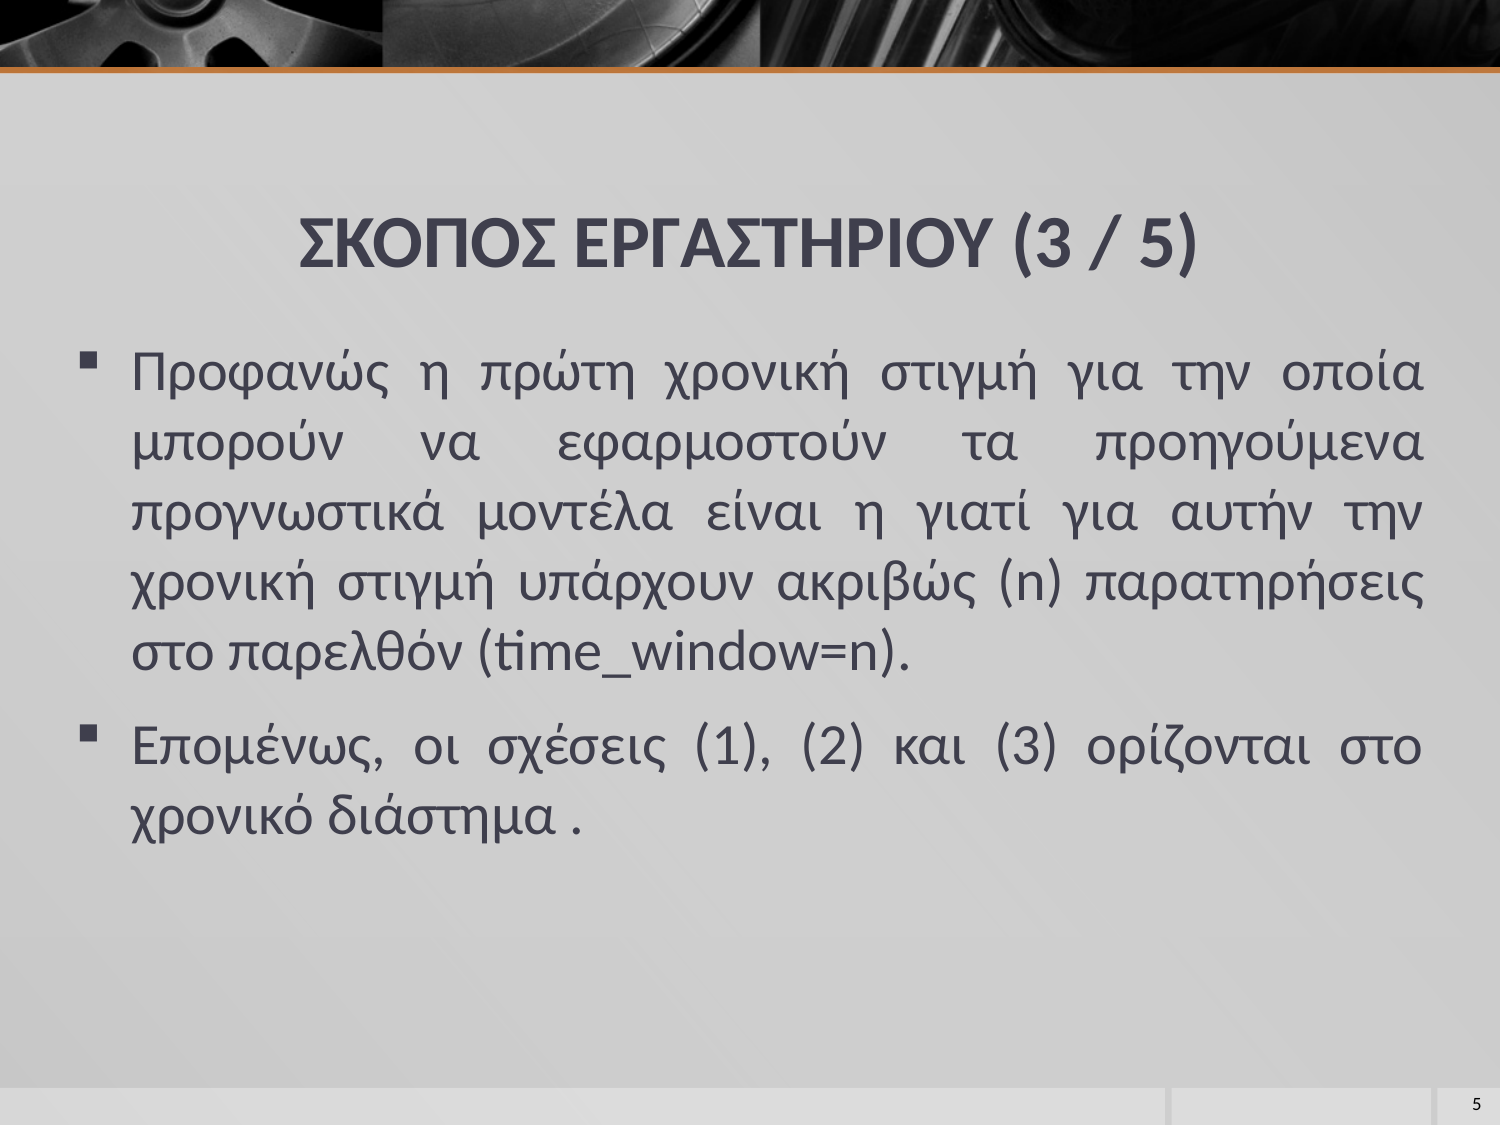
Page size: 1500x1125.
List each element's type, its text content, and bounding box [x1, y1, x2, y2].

title ΣΚΟΠΟΣ ΕΡΓΑΣΤΗΡΙΟΥ (3 / 5) [75, 162, 1425, 313]
slide_number 5 [1434, 1084, 1497, 1122]
picture [0, 0, 1500, 67]
